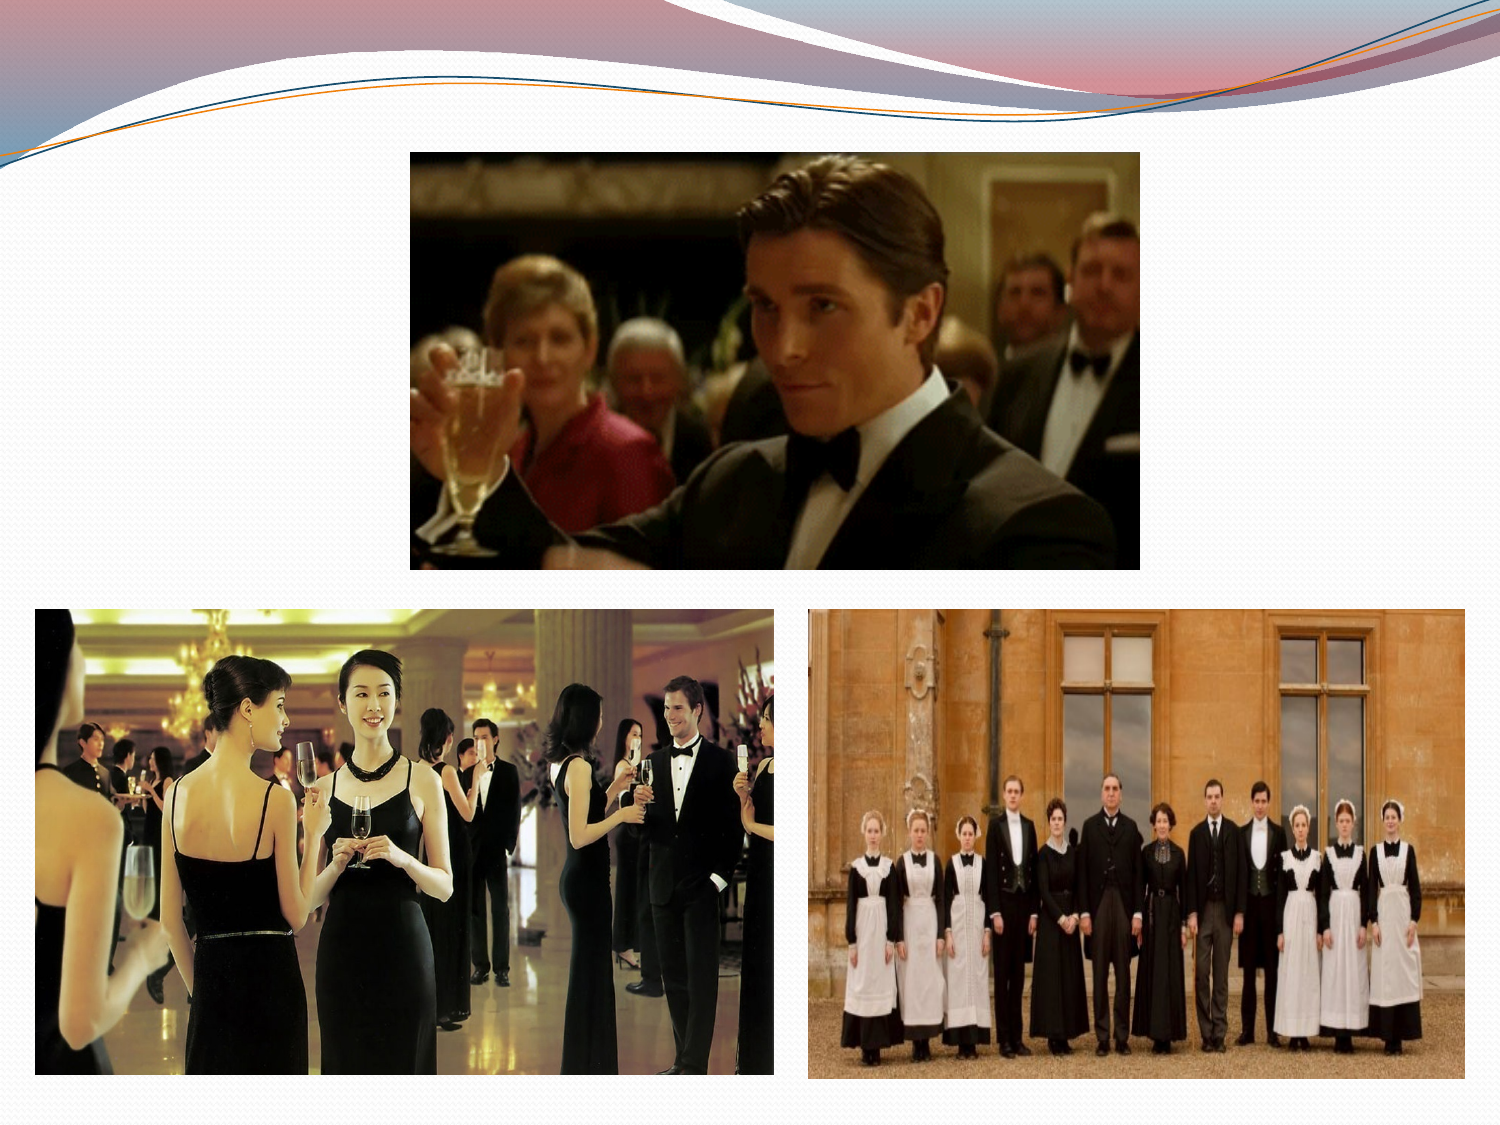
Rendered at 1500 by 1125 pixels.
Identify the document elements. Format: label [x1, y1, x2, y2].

picture [808, 609, 1466, 1079]
picture [409, 152, 1140, 570]
picture [34, 609, 774, 1076]
